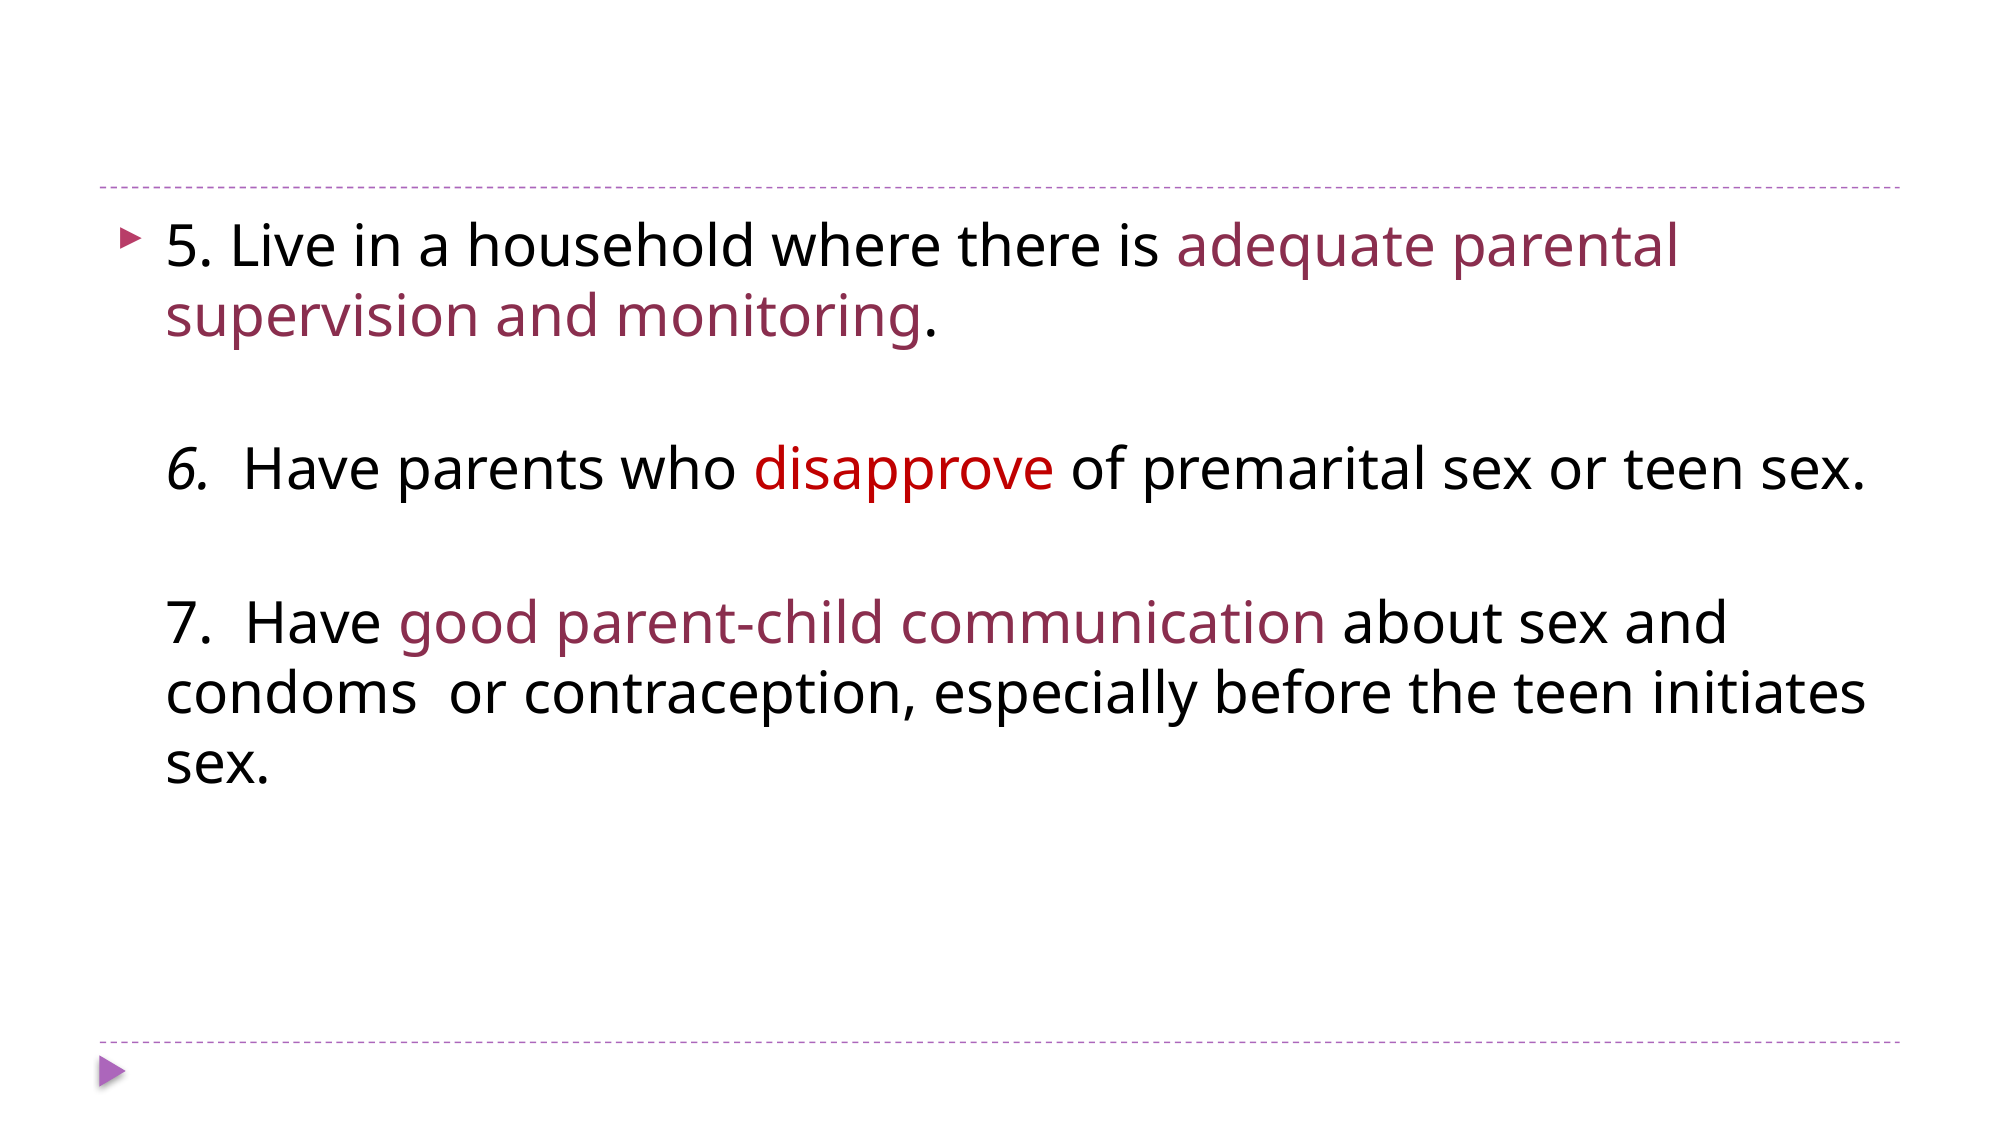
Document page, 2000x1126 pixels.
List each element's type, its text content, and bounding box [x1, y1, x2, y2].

list 5. Live in a household where there is adequate parental supervision and monitoring. 6. Have parents who disapprove of premarital sex or teen sex. 7. Have good parent-child communication about sex and condoms or contraception, especially before the teen initiates sex. [99, 200, 1900, 1011]
